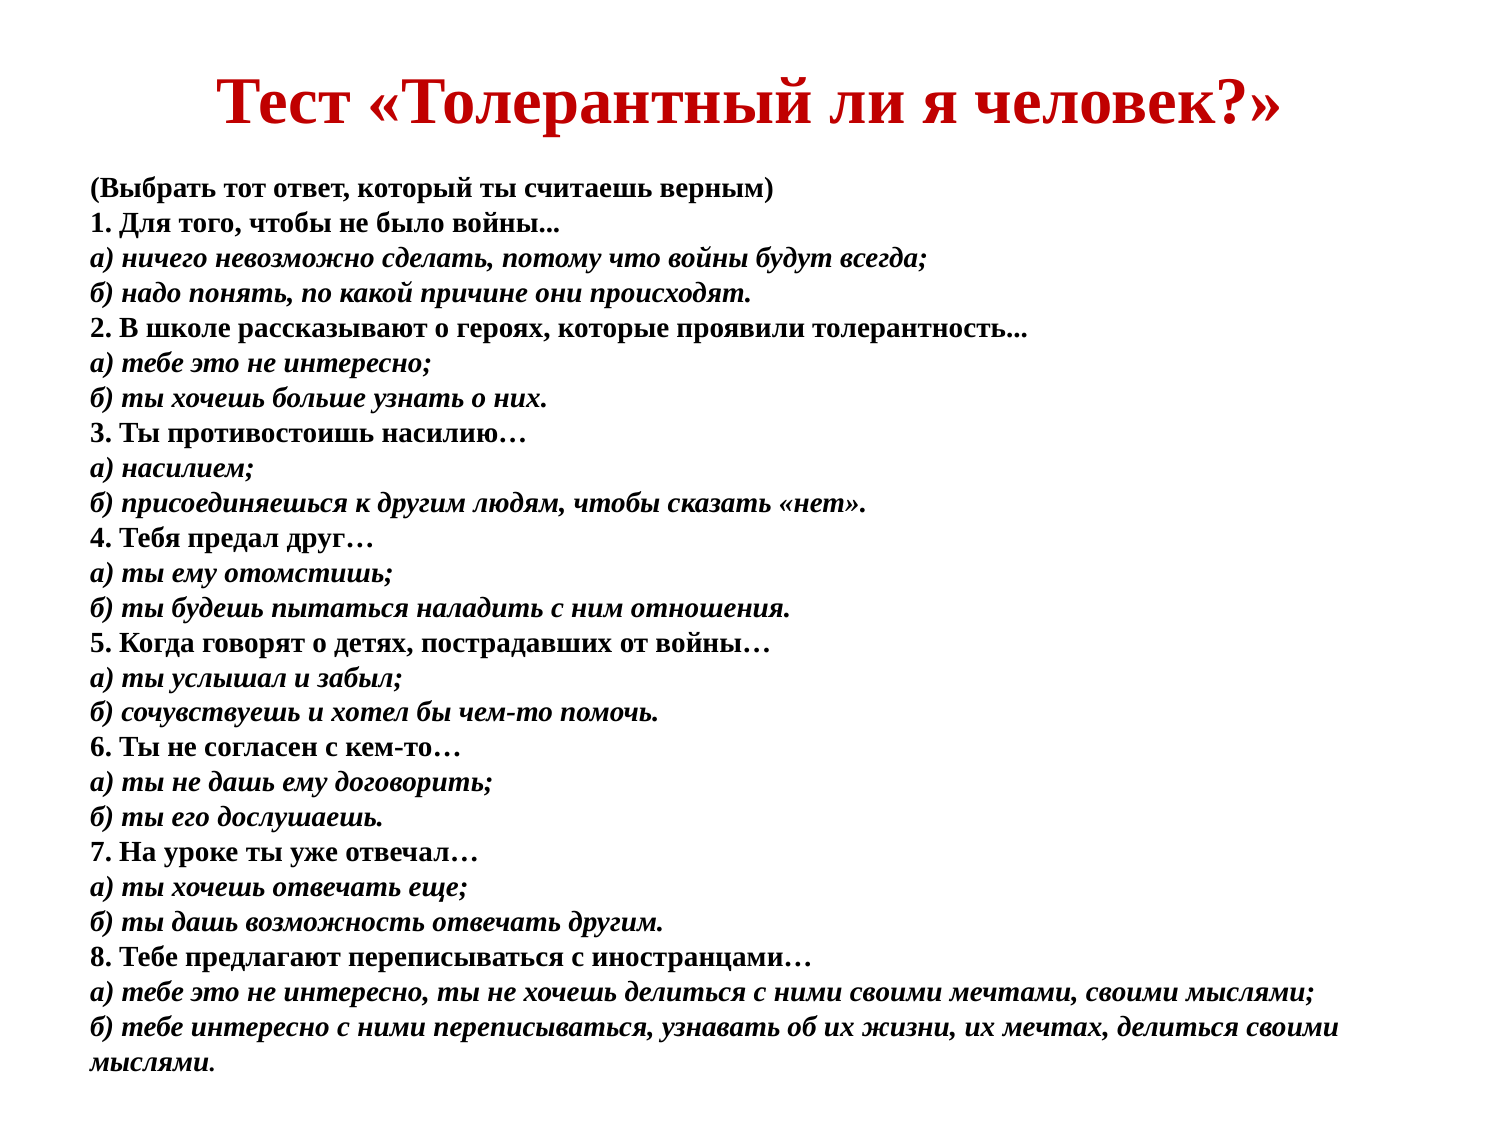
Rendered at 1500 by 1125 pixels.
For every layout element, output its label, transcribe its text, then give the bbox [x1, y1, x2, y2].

title Тест «Толерантный ли я человек?» [75, 45, 1425, 149]
list (Выбрать тот ответ, который ты считаешь верным) 1. Для того, чтобы не было войны... а) ничего невозможно сделать, потому что войны будут всегда; б) надо понять, по какой причине они происходят. 2. В школе рассказывают о героях, которые проявили толерантность... а) тебе это не интересно; б) ты хочешь больше узнать о них. 3. Ты противостоишь насилию… а) насилием; б) присоединяешься к другим людям, чтобы сказать «нет». 4. Тебя предал друг… а) ты ему отомстишь; б) ты будешь пытаться наладить с ним отношения. 5. Когда говорят о детях, пострадавших от войны… а) ты услышал и забыл; б) сочувствуешь и хотел бы чем-то помочь. 6. Ты не согласен с кем-то… а) ты не дашь ему договорить; б) ты его дослушаешь. 7. На уроке ты уже отвечал… а) ты хочешь отвечать еще; б) ты дашь возможность отвечать другим. 8. Тебе предлагают переписываться с иностранцами… а) тебе это не интересно, ты не хочешь делиться с ними своими мечтами, своими мыслями; б) тебе интересно с ними переписываться, узнавать об их жизни, их мечтах, делиться своими мыслями. [75, 160, 1425, 1125]
